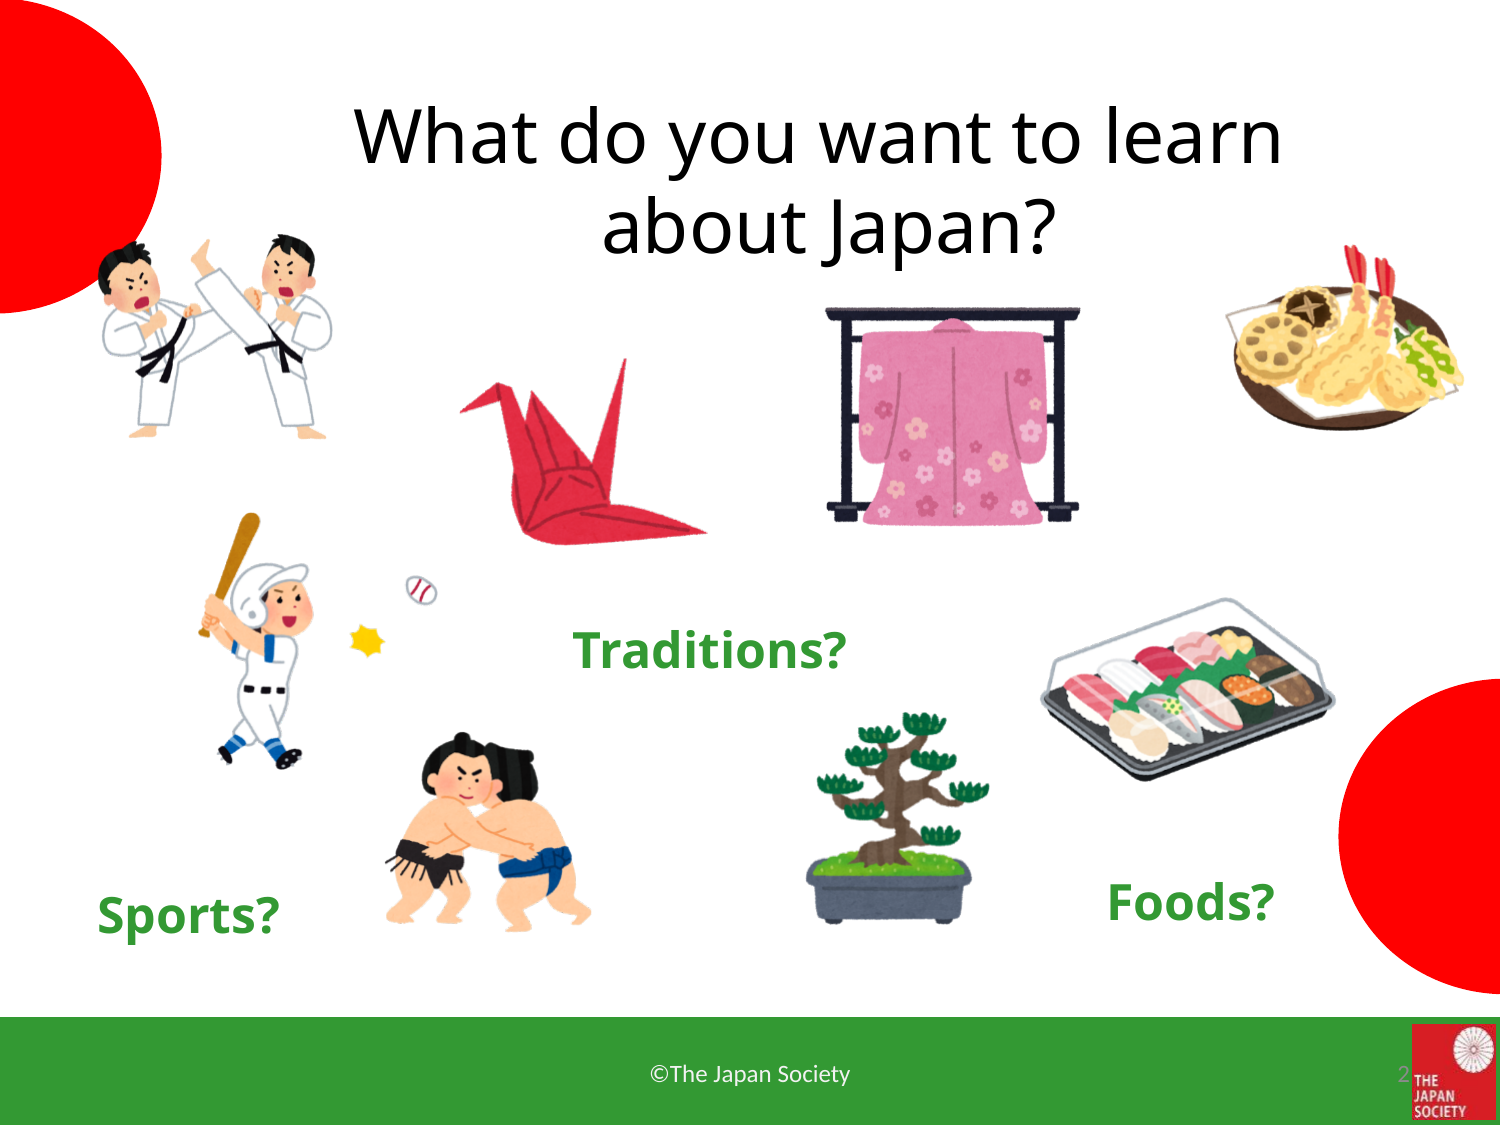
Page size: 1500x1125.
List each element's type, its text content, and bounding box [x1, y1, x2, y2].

text_box What do you want to learn about Japan? [167, 81, 1472, 276]
picture [780, 701, 1006, 940]
picture [819, 296, 1090, 536]
picture [189, 335, 717, 943]
text_box Foods? [1091, 863, 1291, 938]
picture [1036, 570, 1341, 806]
text_box Sports? [82, 876, 296, 952]
text_box Traditions? [558, 611, 863, 687]
picture [1412, 1024, 1496, 1120]
picture [82, 223, 341, 449]
picture [1222, 239, 1468, 442]
